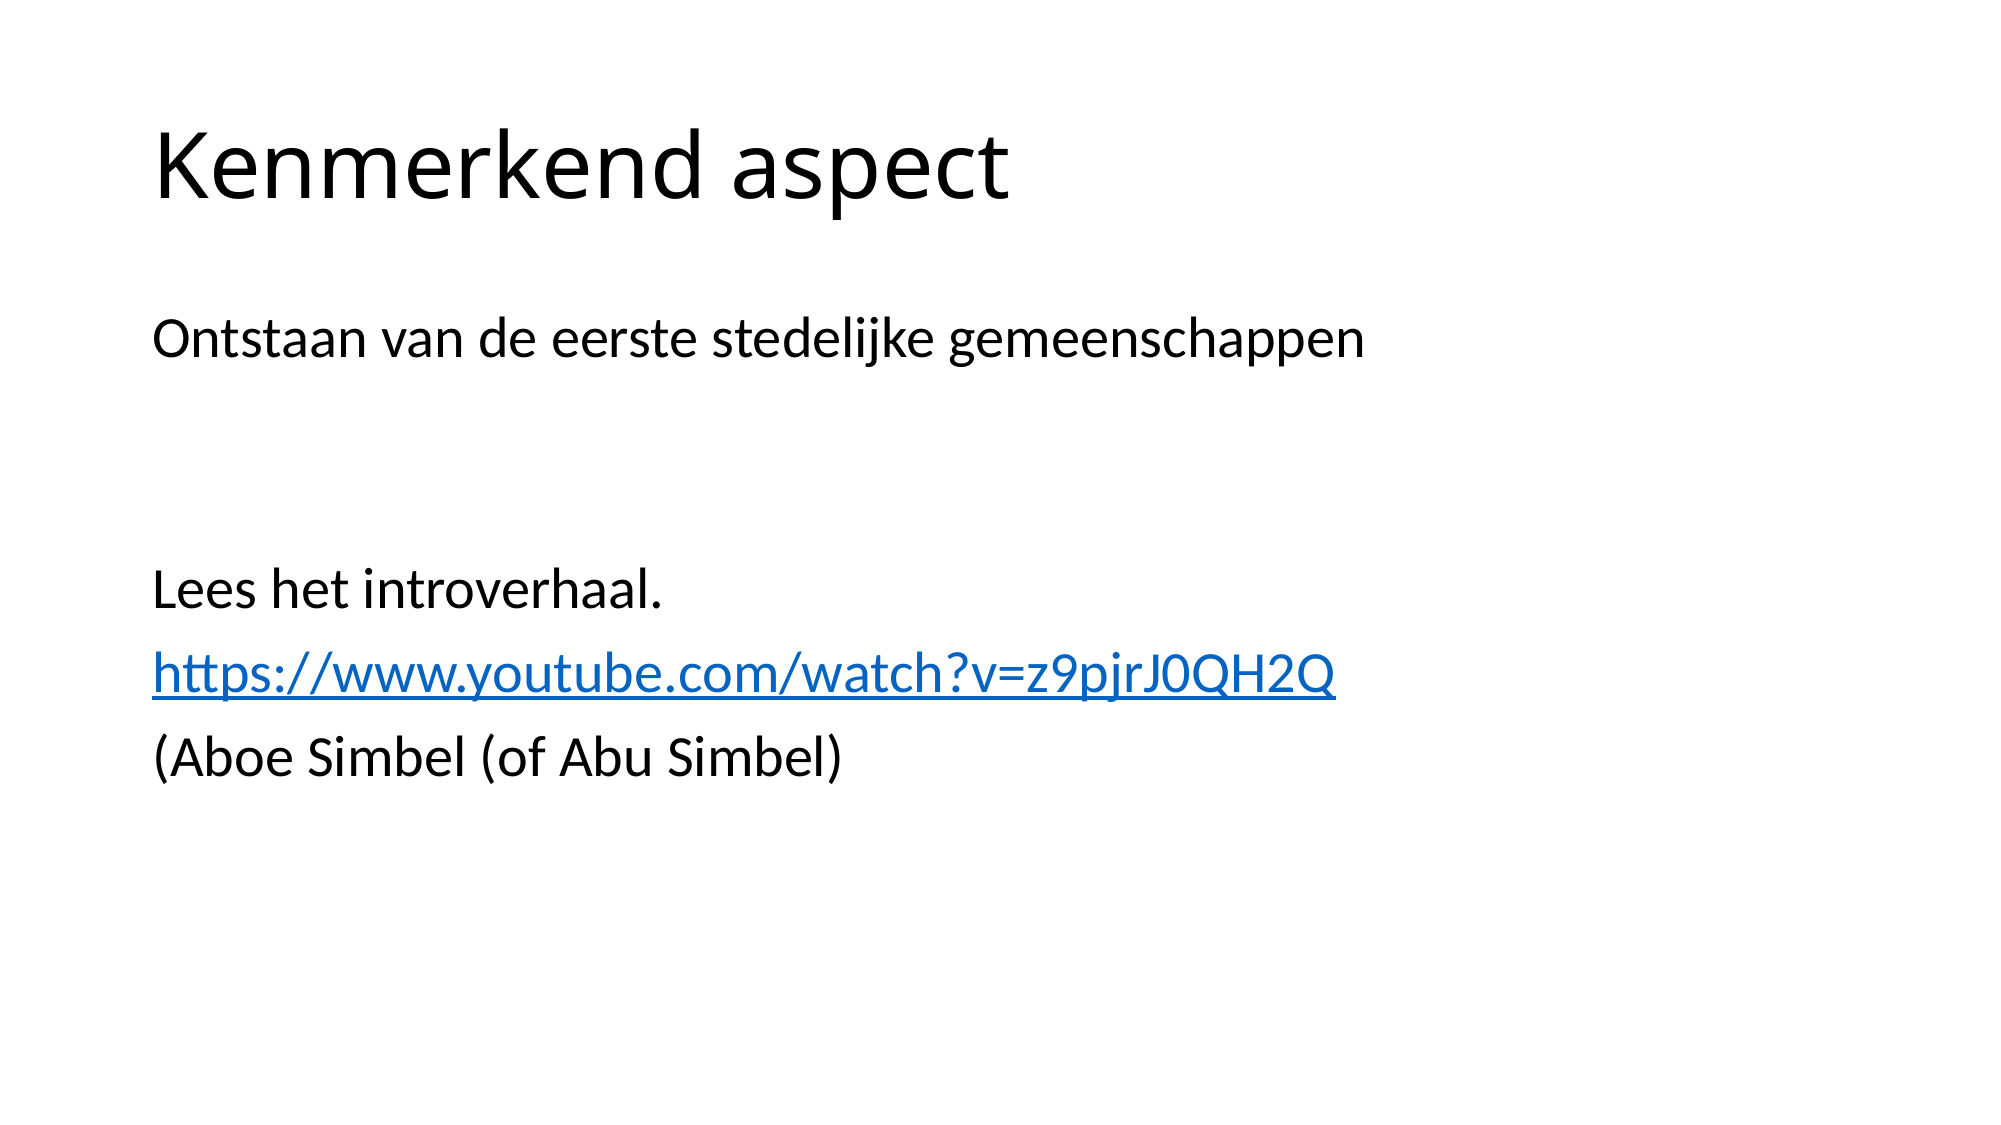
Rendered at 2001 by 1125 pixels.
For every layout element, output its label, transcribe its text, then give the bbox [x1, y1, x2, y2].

list Ontstaan van de eerste stedelijke gemeenschappen Lees het introverhaal. https://www.youtube.com/watch?v=z9pjrJ0QH2Q (Aboe Simbel (of Abu Simbel) [137, 299, 1863, 1014]
title Kenmerkend aspect [137, 59, 1863, 278]
